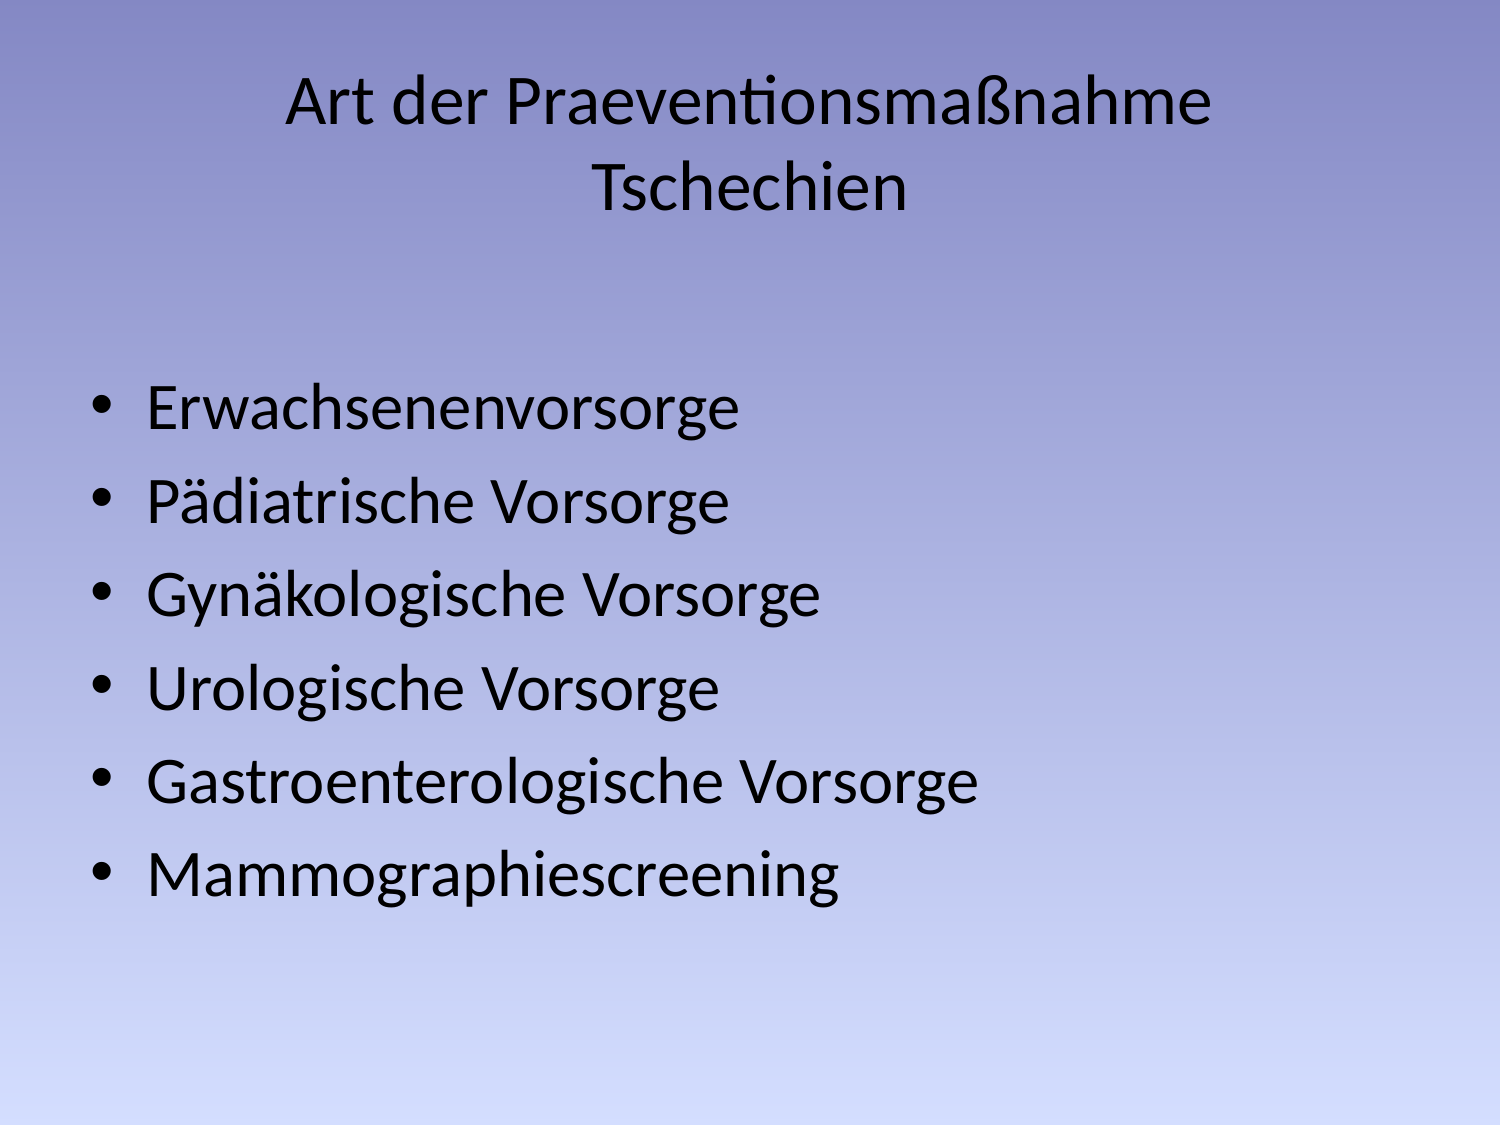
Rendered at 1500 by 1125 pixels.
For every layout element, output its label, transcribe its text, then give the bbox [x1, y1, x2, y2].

list Erwachsenenvorsorge Pädiatrische Vorsorge Gynäkologische Vorsorge Urologische Vorsorge Gastroenterologische Vorsorge Mammographiescreening [75, 262, 1425, 1005]
title Art der Praeventionsmaßnahme Tschechien [75, 45, 1425, 233]
